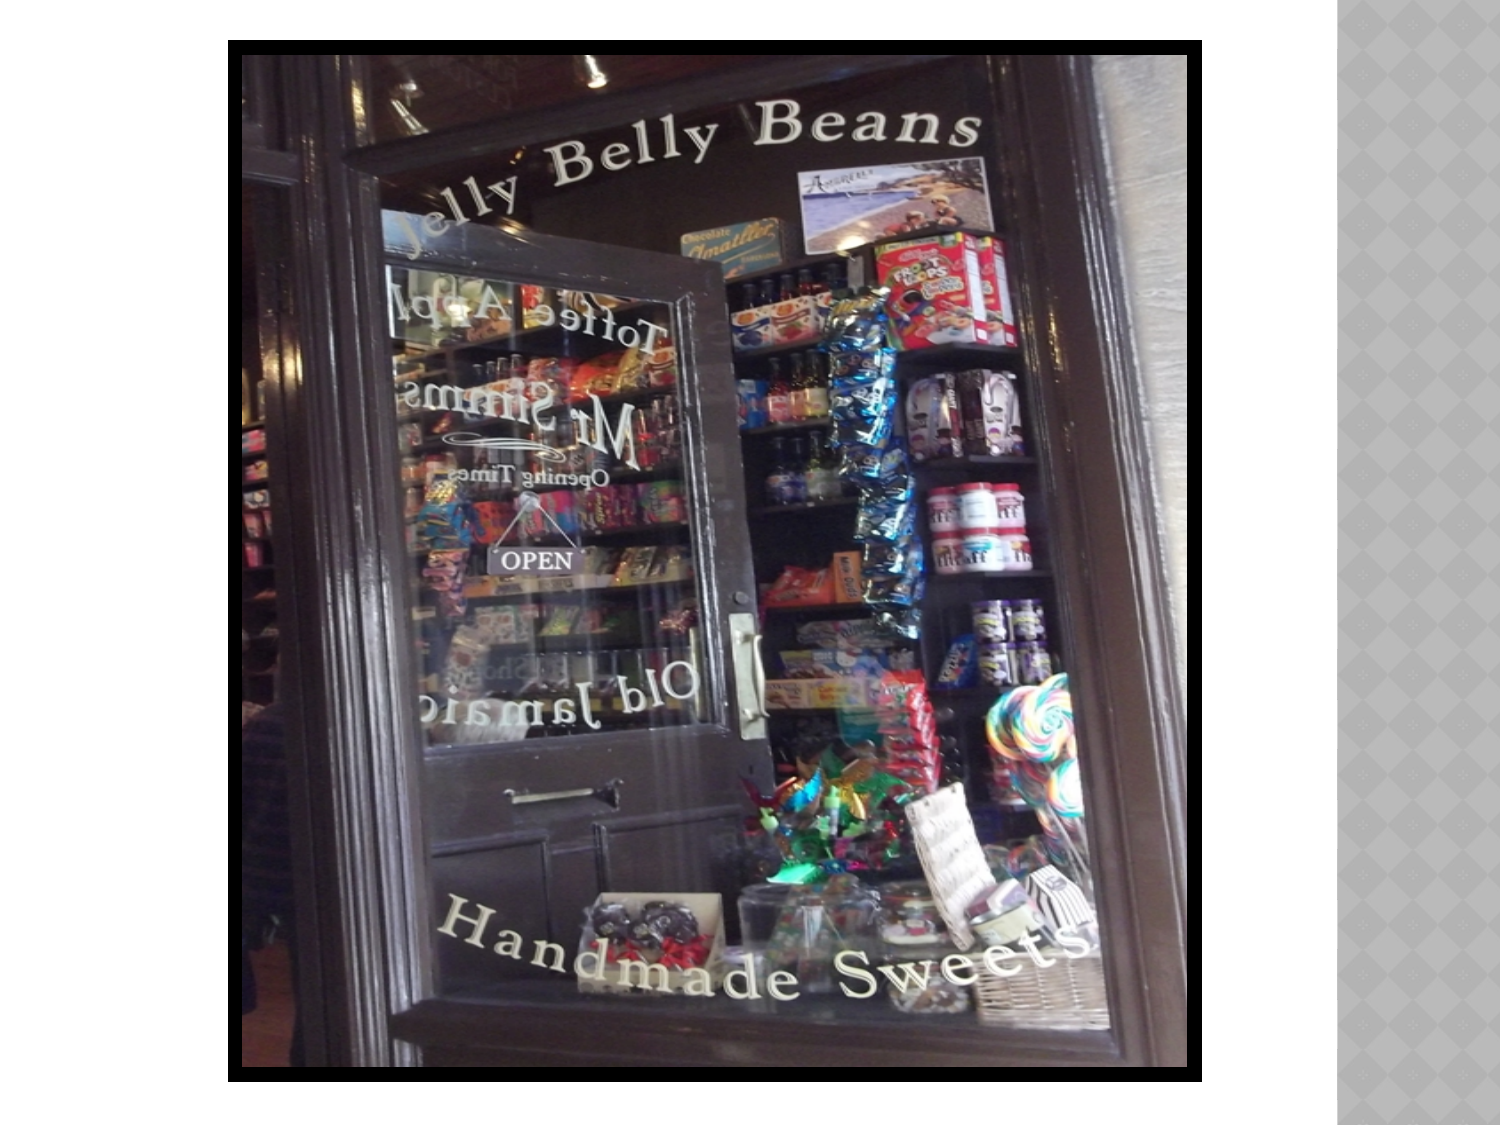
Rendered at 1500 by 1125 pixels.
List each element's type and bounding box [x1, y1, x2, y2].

picture [241, 54, 1188, 1068]
